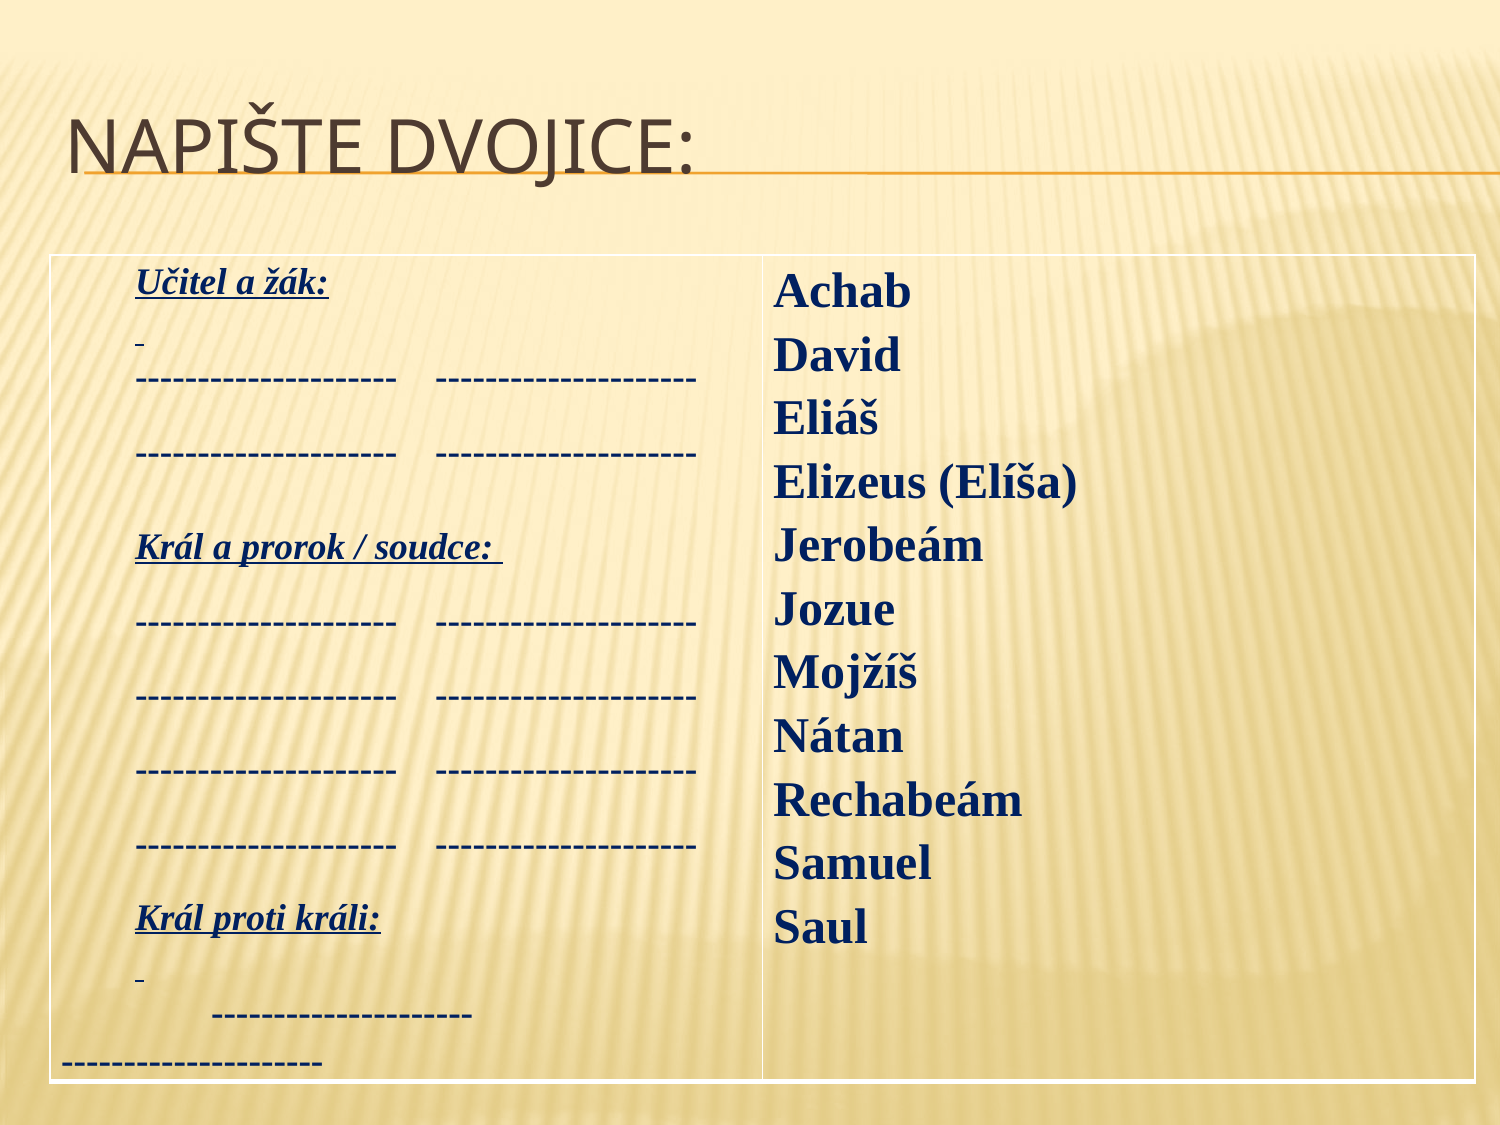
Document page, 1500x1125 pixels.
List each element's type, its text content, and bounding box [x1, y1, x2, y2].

table_header Učitel a žák: --------------------- --------------------- --------------------- --------------------- Král a prorok / soudce: --------------------- --------------------- --------------------- --------------------- --------------------- --------------------- --------------------- --------------------- Král proti králi: --------------------- --------------------- [51, 256, 762, 1079]
table_header Achab David Eliáš Elizeus (Elíša) Jerobeám Jozue Mojžíš Nátan Rechabeám Samuel Saul [763, 256, 1474, 1079]
title Napište dvojice: [50, 75, 1475, 213]
